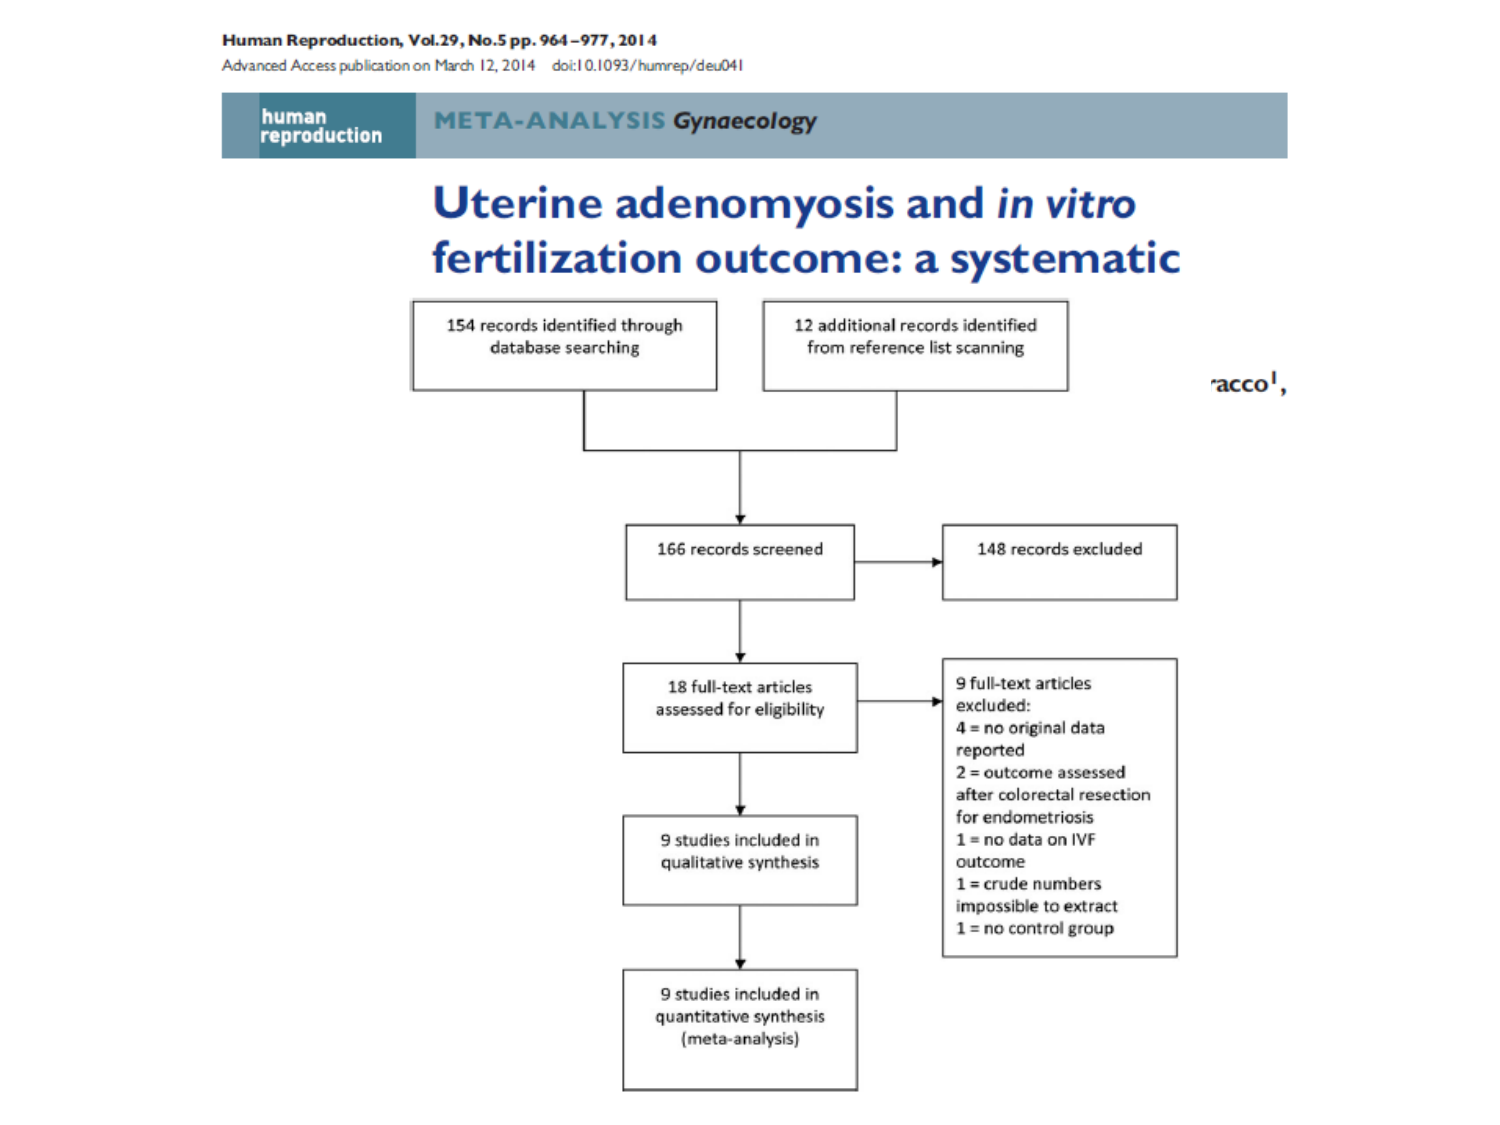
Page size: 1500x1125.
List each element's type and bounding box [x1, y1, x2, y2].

picture [194, 0, 1302, 1098]
